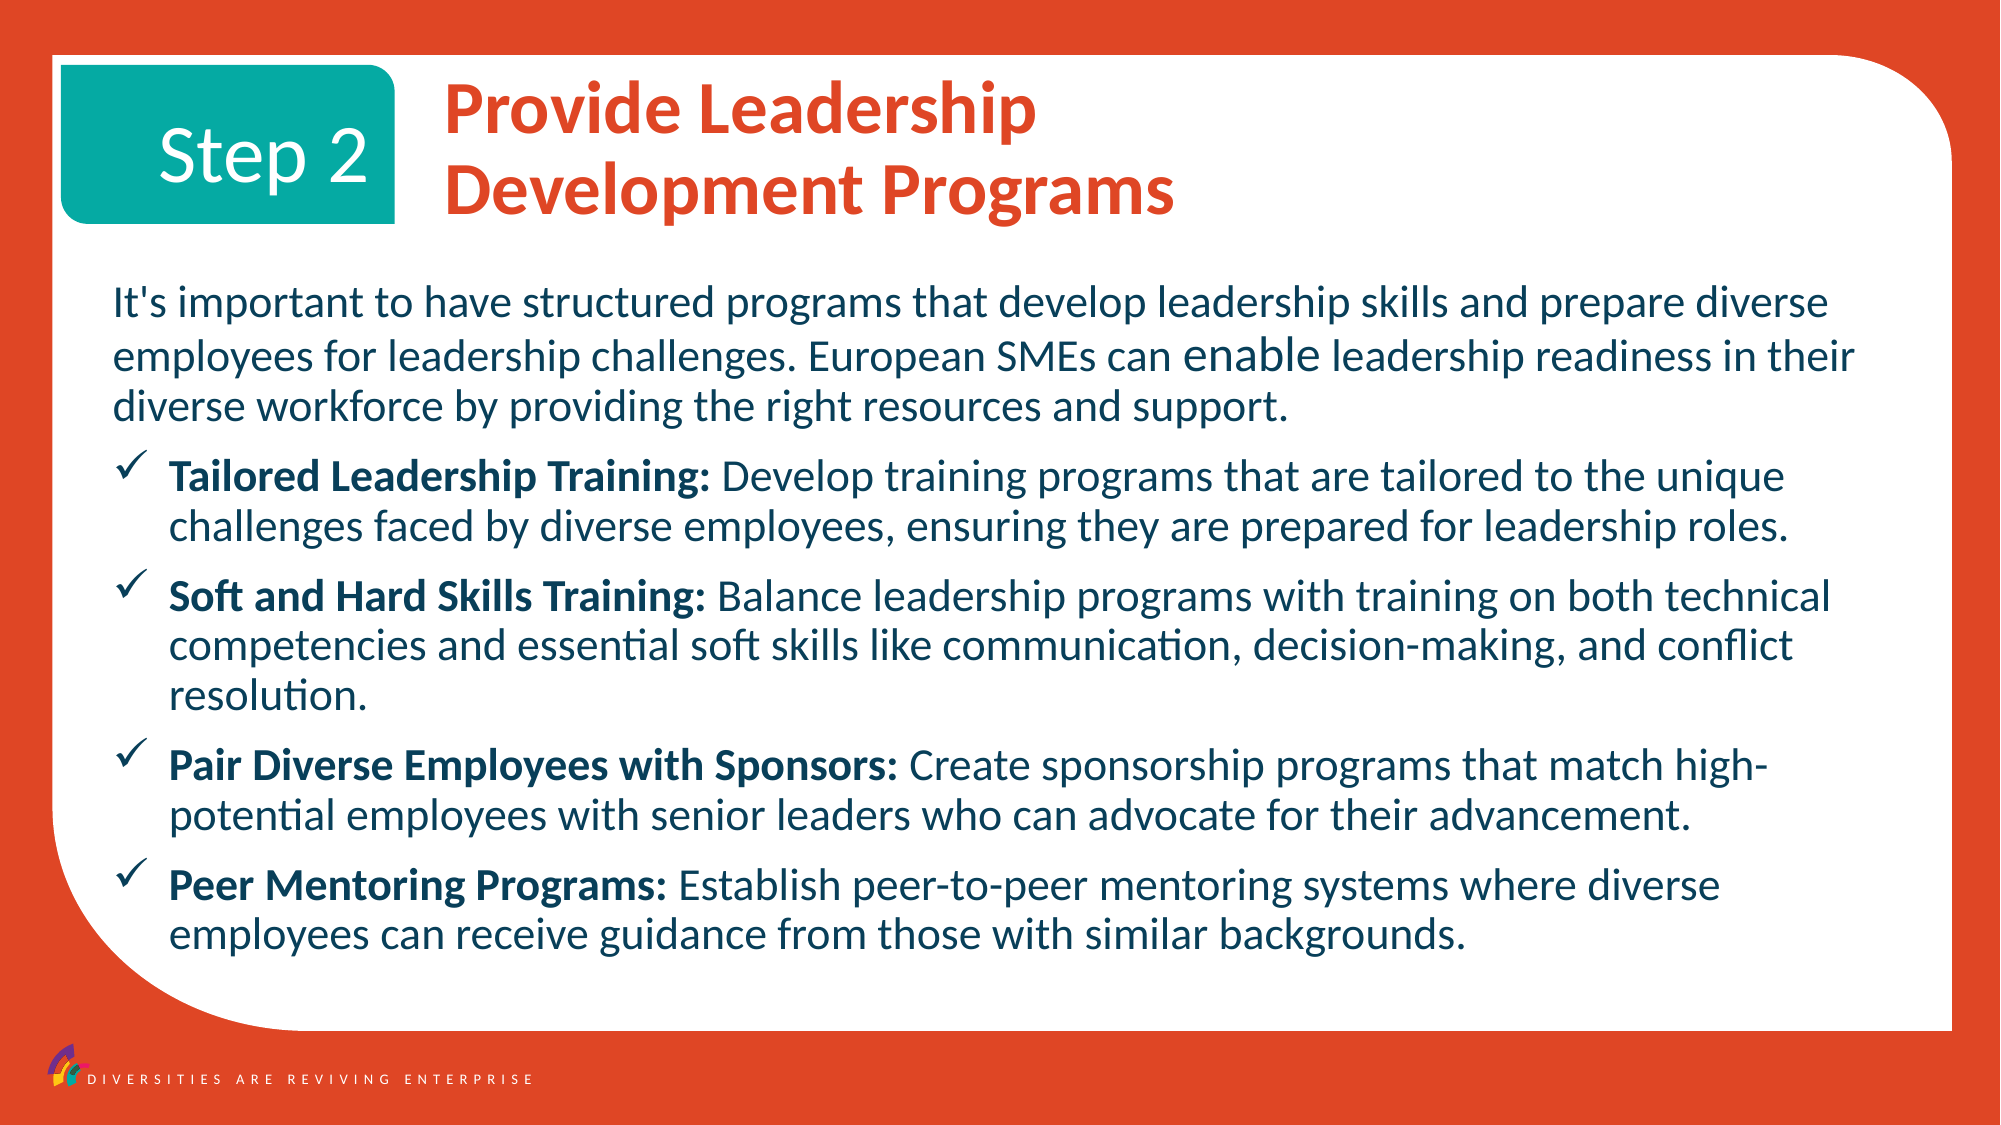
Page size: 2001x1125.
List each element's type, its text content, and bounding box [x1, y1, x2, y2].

text_box Step 2 [15, 56, 385, 213]
list It's important to have structured programs that develop leadership skills and prepare diverse employees for leadership challenges. European SMEs can enable leadership readiness in their diverse workforce by providing the right resources and support. Tailored Leadership Training: Develop training programs that are tailored to the unique challenges faced by diverse employees, ensuring they are prepared for leadership roles. Soft and Hard Skills Training: Balance leadership programs with training on both technical competencies and essential soft skills like communication, decision-making, and conflict resolution. Pair Diverse Employees with Sponsors: Create sponsorship programs that match high-potential employees with senior leaders who can advocate for their advancement. Peer Mentoring Programs: Establish peer-to-peer mentoring systems where diverse employees can receive guidance from those with similar backgrounds. [97, 271, 1933, 903]
list Provide Leadership Development Programs [429, 84, 1380, 216]
text_box [64, 69, 396, 225]
